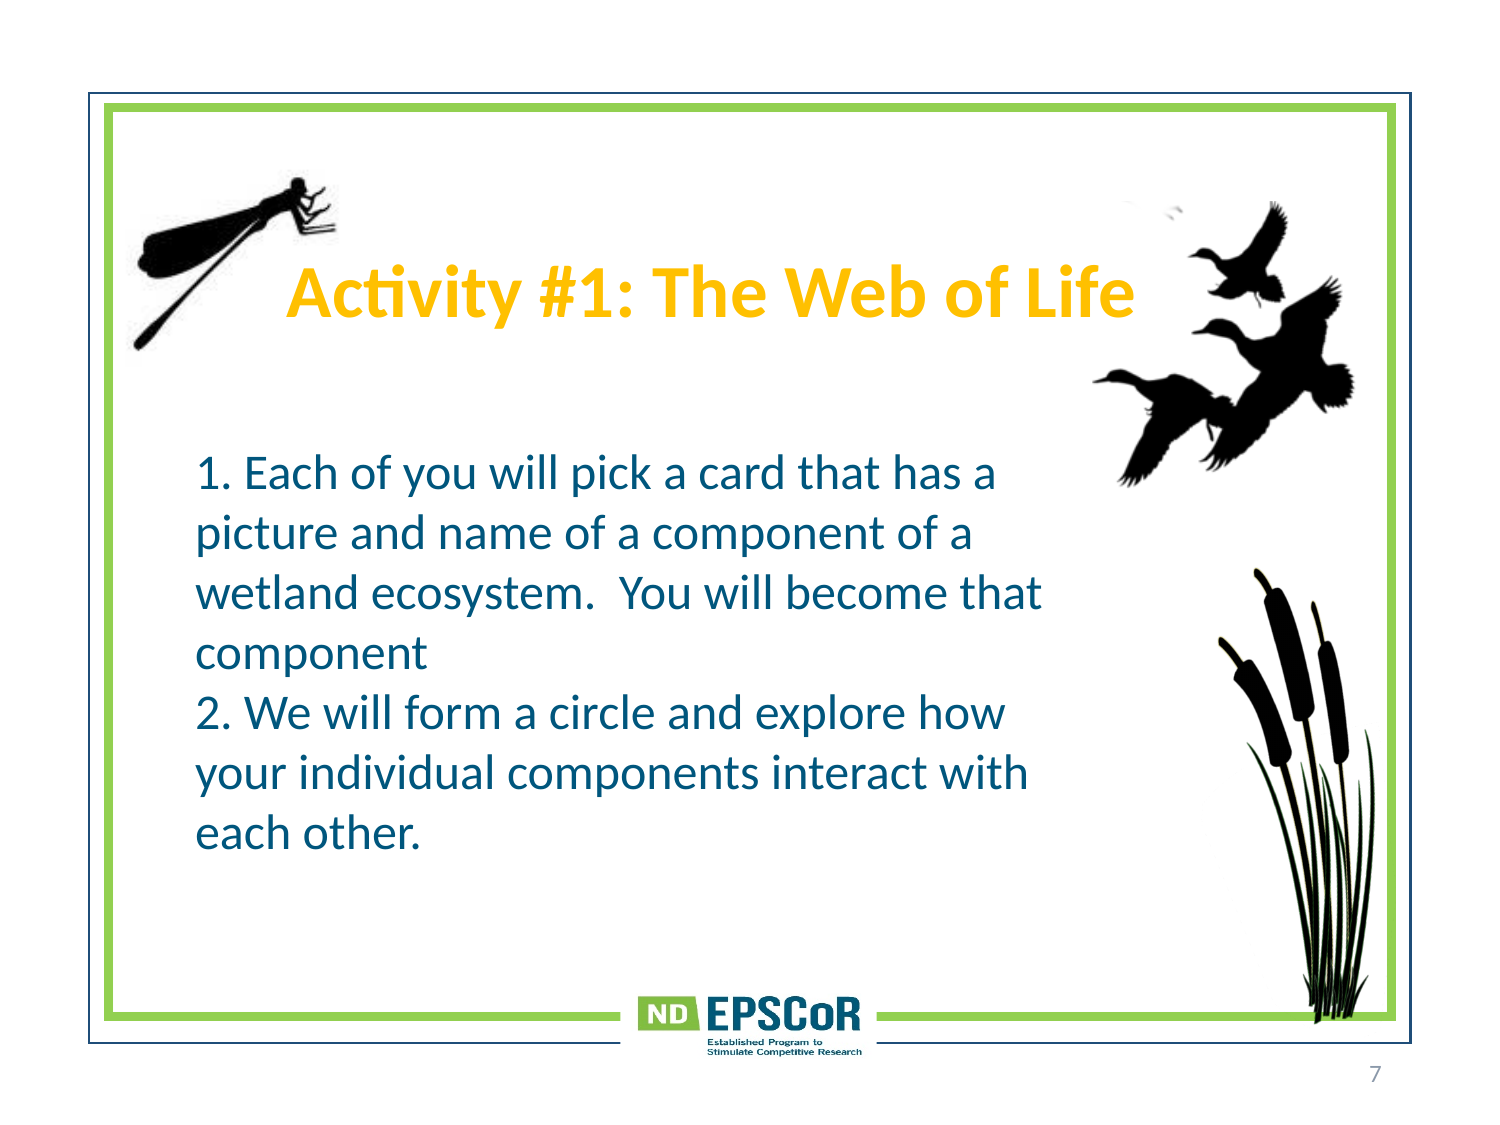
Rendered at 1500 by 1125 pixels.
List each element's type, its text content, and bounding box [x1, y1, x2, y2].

picture [104, 103, 1472, 1059]
title Activity #1: The Web of Life [343, 213, 1075, 373]
text_box 1. Each of you will pick a card that has a picture and name of a component of a wetland ecosystem. You will become that component 2. We will form a circle and explore how your individual components interact with each other. [180, 431, 1076, 867]
slide_number 7 [1059, 1042, 1397, 1103]
